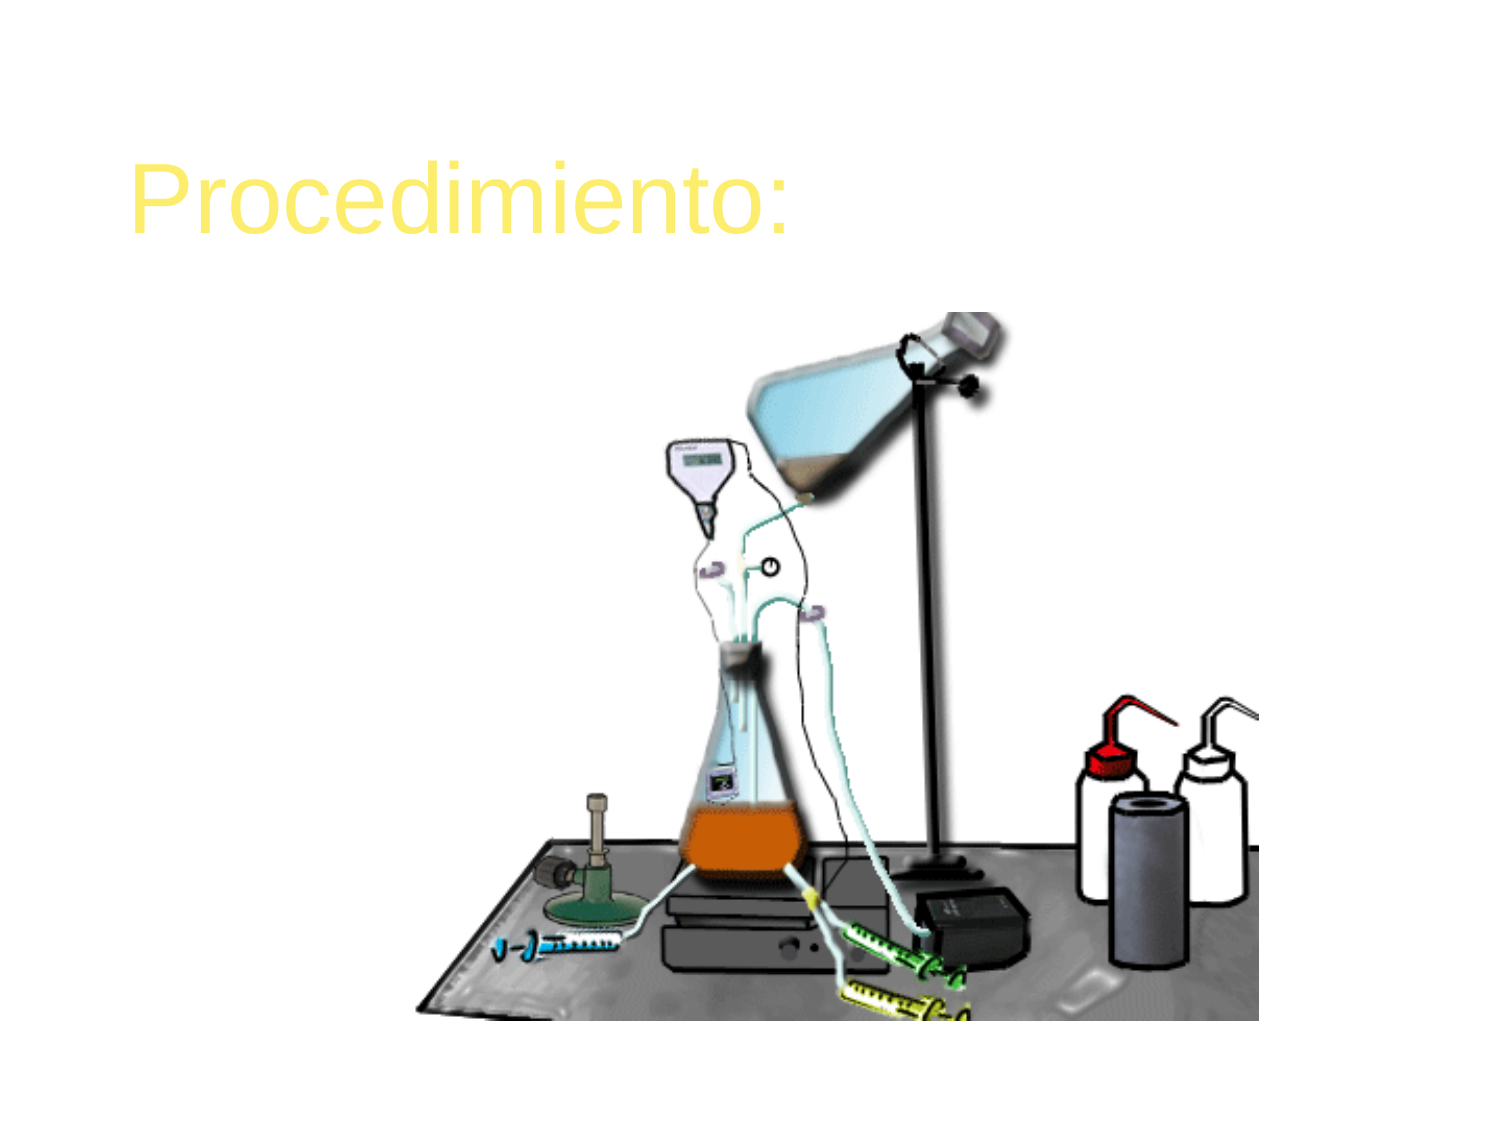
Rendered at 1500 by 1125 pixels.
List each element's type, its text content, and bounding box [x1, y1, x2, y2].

title Procedimiento: [112, 99, 1388, 288]
picture [312, 312, 1259, 1022]
